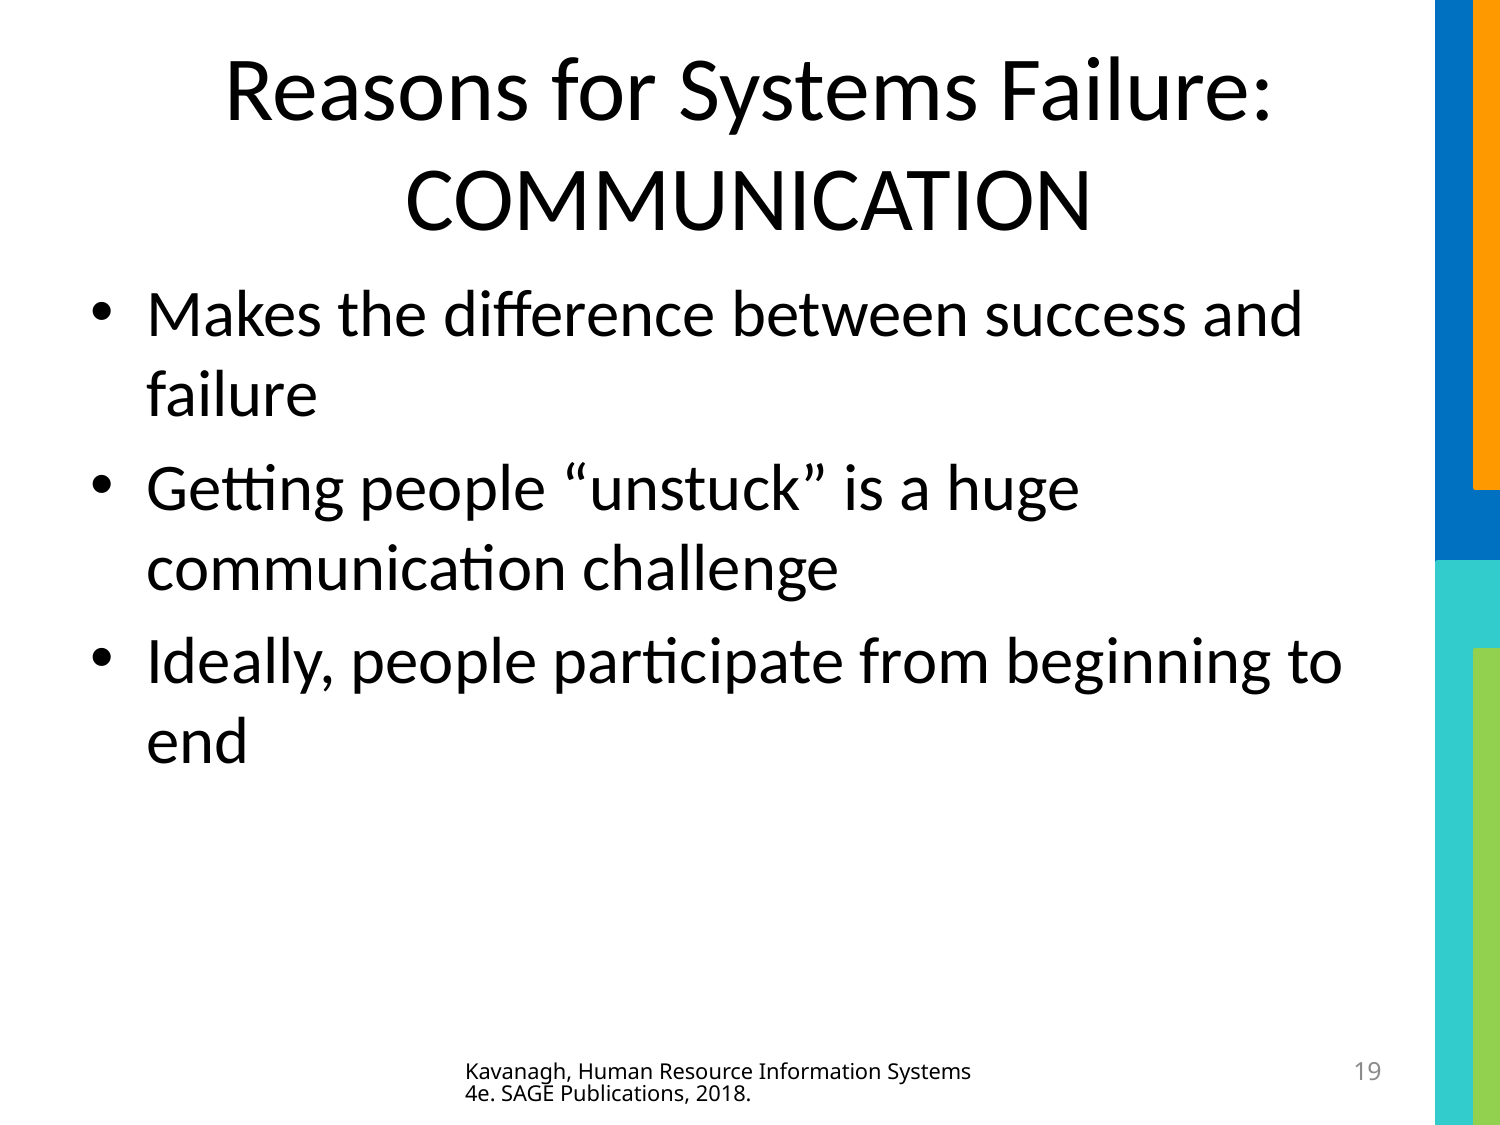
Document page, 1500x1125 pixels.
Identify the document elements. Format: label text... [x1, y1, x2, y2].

list Makes the difference between success and failure Getting people “unstuck” is a huge communication challenge Ideally, people participate from beginning to end [75, 262, 1425, 1005]
slide_number 19 [1059, 1042, 1397, 1103]
footer Kavanagh, Human Resource Information Systems 4e. SAGE Publications, 2018. [450, 1042, 1004, 1103]
title Reasons for Systems Failure: COMMUNICATION [75, 45, 1425, 233]
